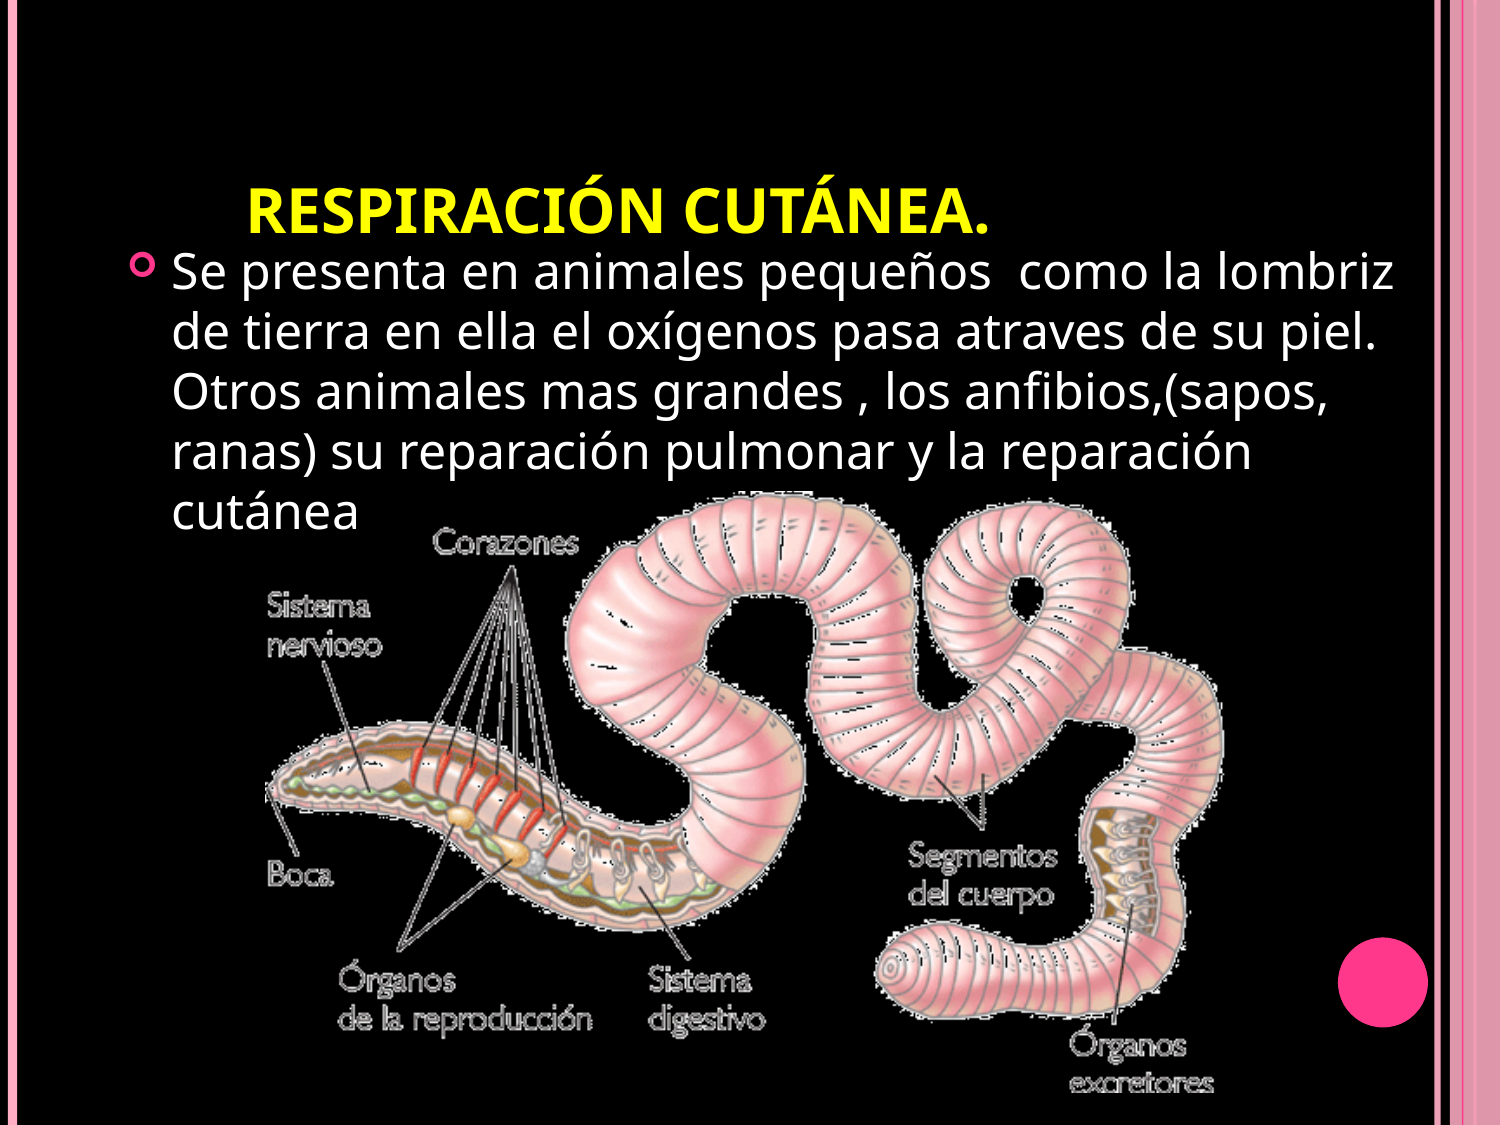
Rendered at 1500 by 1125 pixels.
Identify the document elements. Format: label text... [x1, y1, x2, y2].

title Respiración cutánea. [230, 66, 1299, 231]
list Se presenta en animales pequeños como la lombriz de tierra en ella el oxígenos pasa atraves de su piel. Otros animales mas grandes , los anfibios,(sapos, ranas) su reparación pulmonar y la reparación cutánea [112, 231, 1412, 1071]
picture [265, 490, 1228, 1093]
